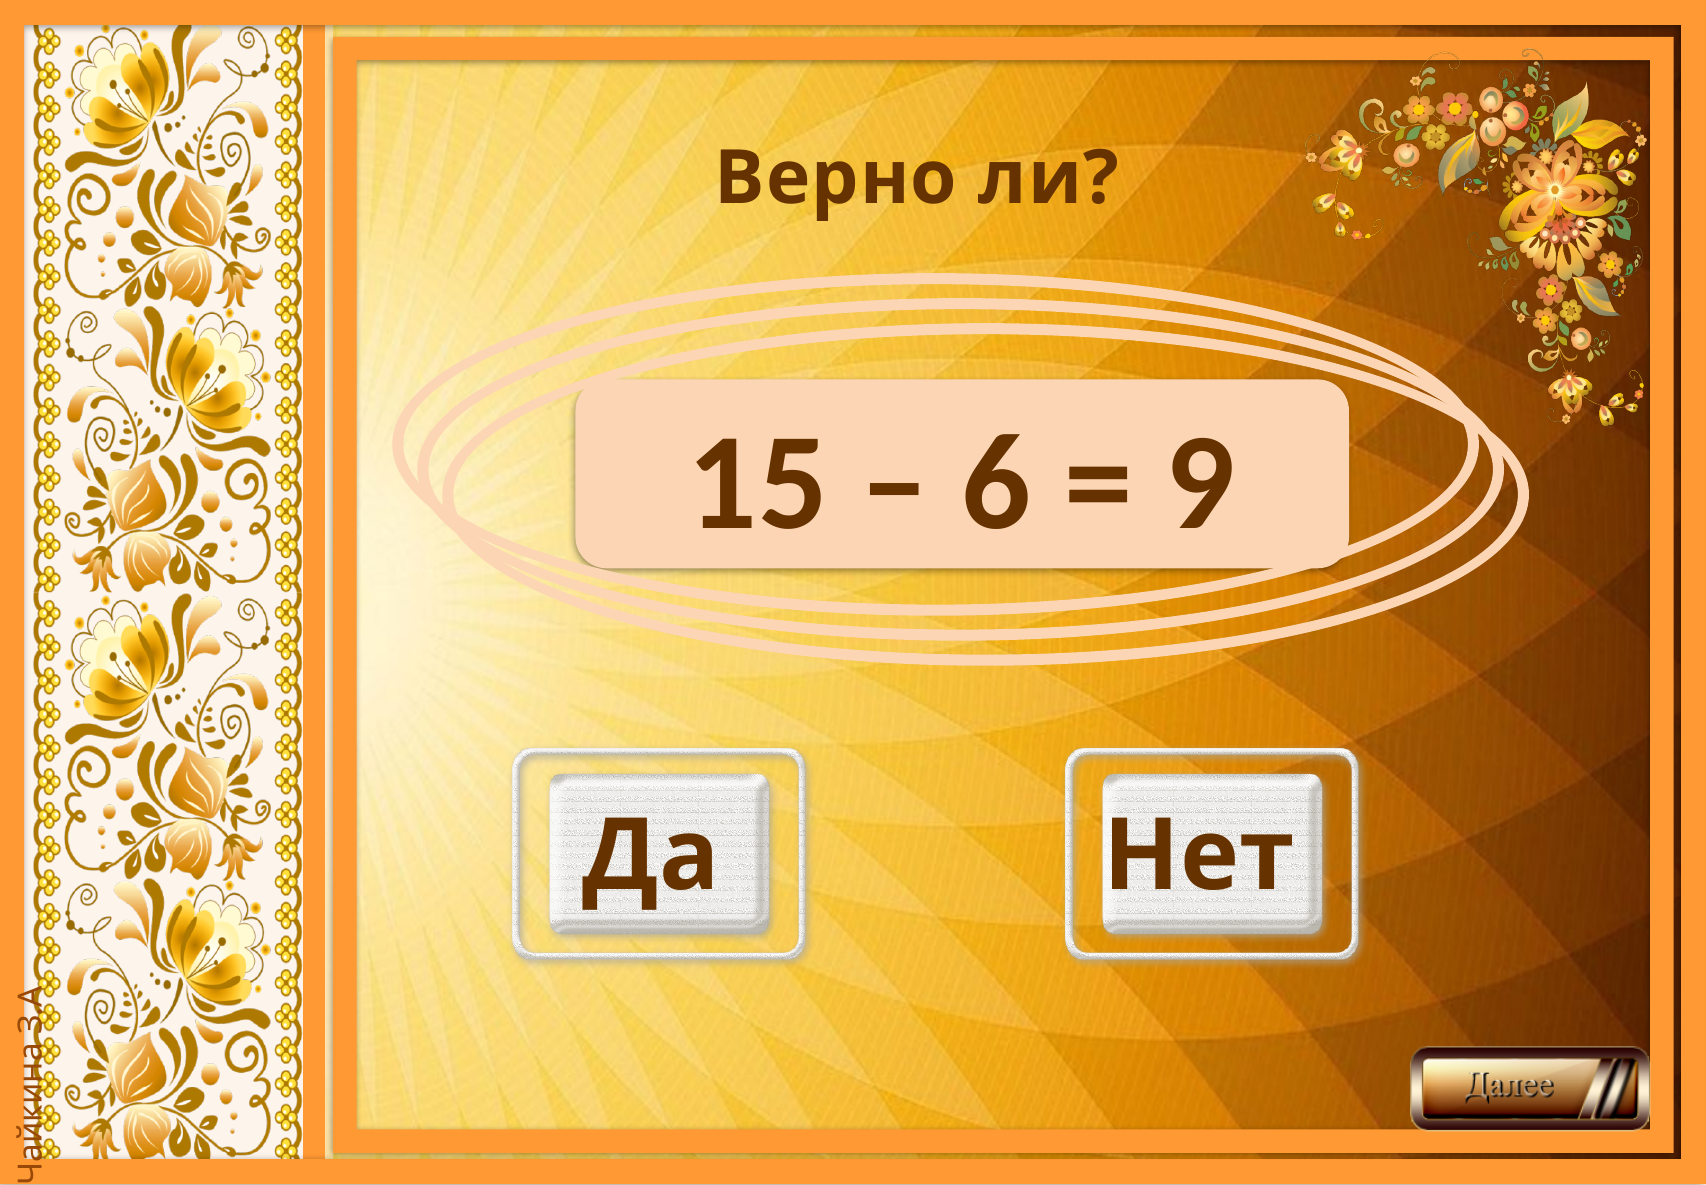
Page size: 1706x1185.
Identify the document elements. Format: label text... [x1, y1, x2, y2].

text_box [501, 733, 820, 976]
picture [25, 1130, 38, 1138]
picture [25, 993, 31, 1000]
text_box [1054, 733, 1373, 976]
picture [25, 1068, 31, 1077]
text_box [440, 321, 1532, 668]
text_box [415, 296, 1491, 534]
text_box [460, 426, 1482, 618]
picture [25, 25, 303, 1159]
picture [325, 25, 1681, 1159]
text_box [390, 271, 1466, 509]
text_box [467, 439, 1507, 643]
text_box Верно ли? [392, 119, 1444, 317]
picture [25, 1091, 38, 1099]
picture [32, 1048, 39, 1056]
picture [25, 1149, 32, 1159]
text_box 15 – 6 = 9 [574, 378, 1350, 570]
picture [32, 1149, 39, 1157]
